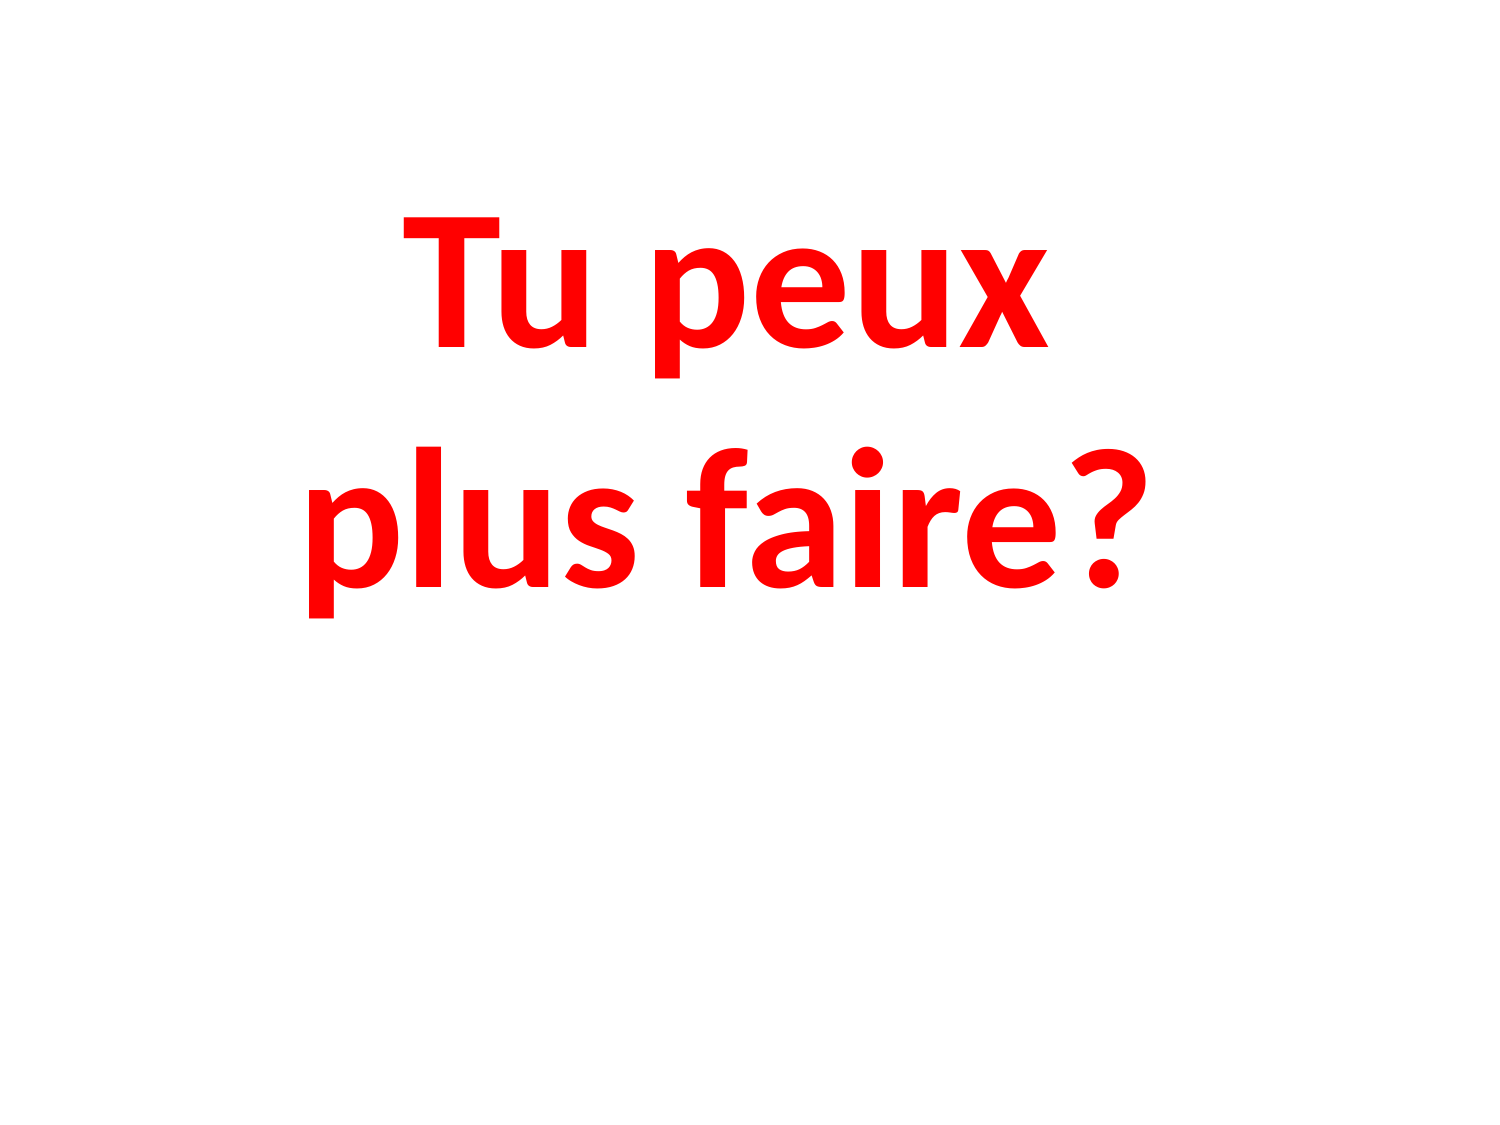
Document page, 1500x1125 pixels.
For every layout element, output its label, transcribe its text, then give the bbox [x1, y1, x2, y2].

text_box Tu peux plus faire? [222, 140, 1231, 636]
